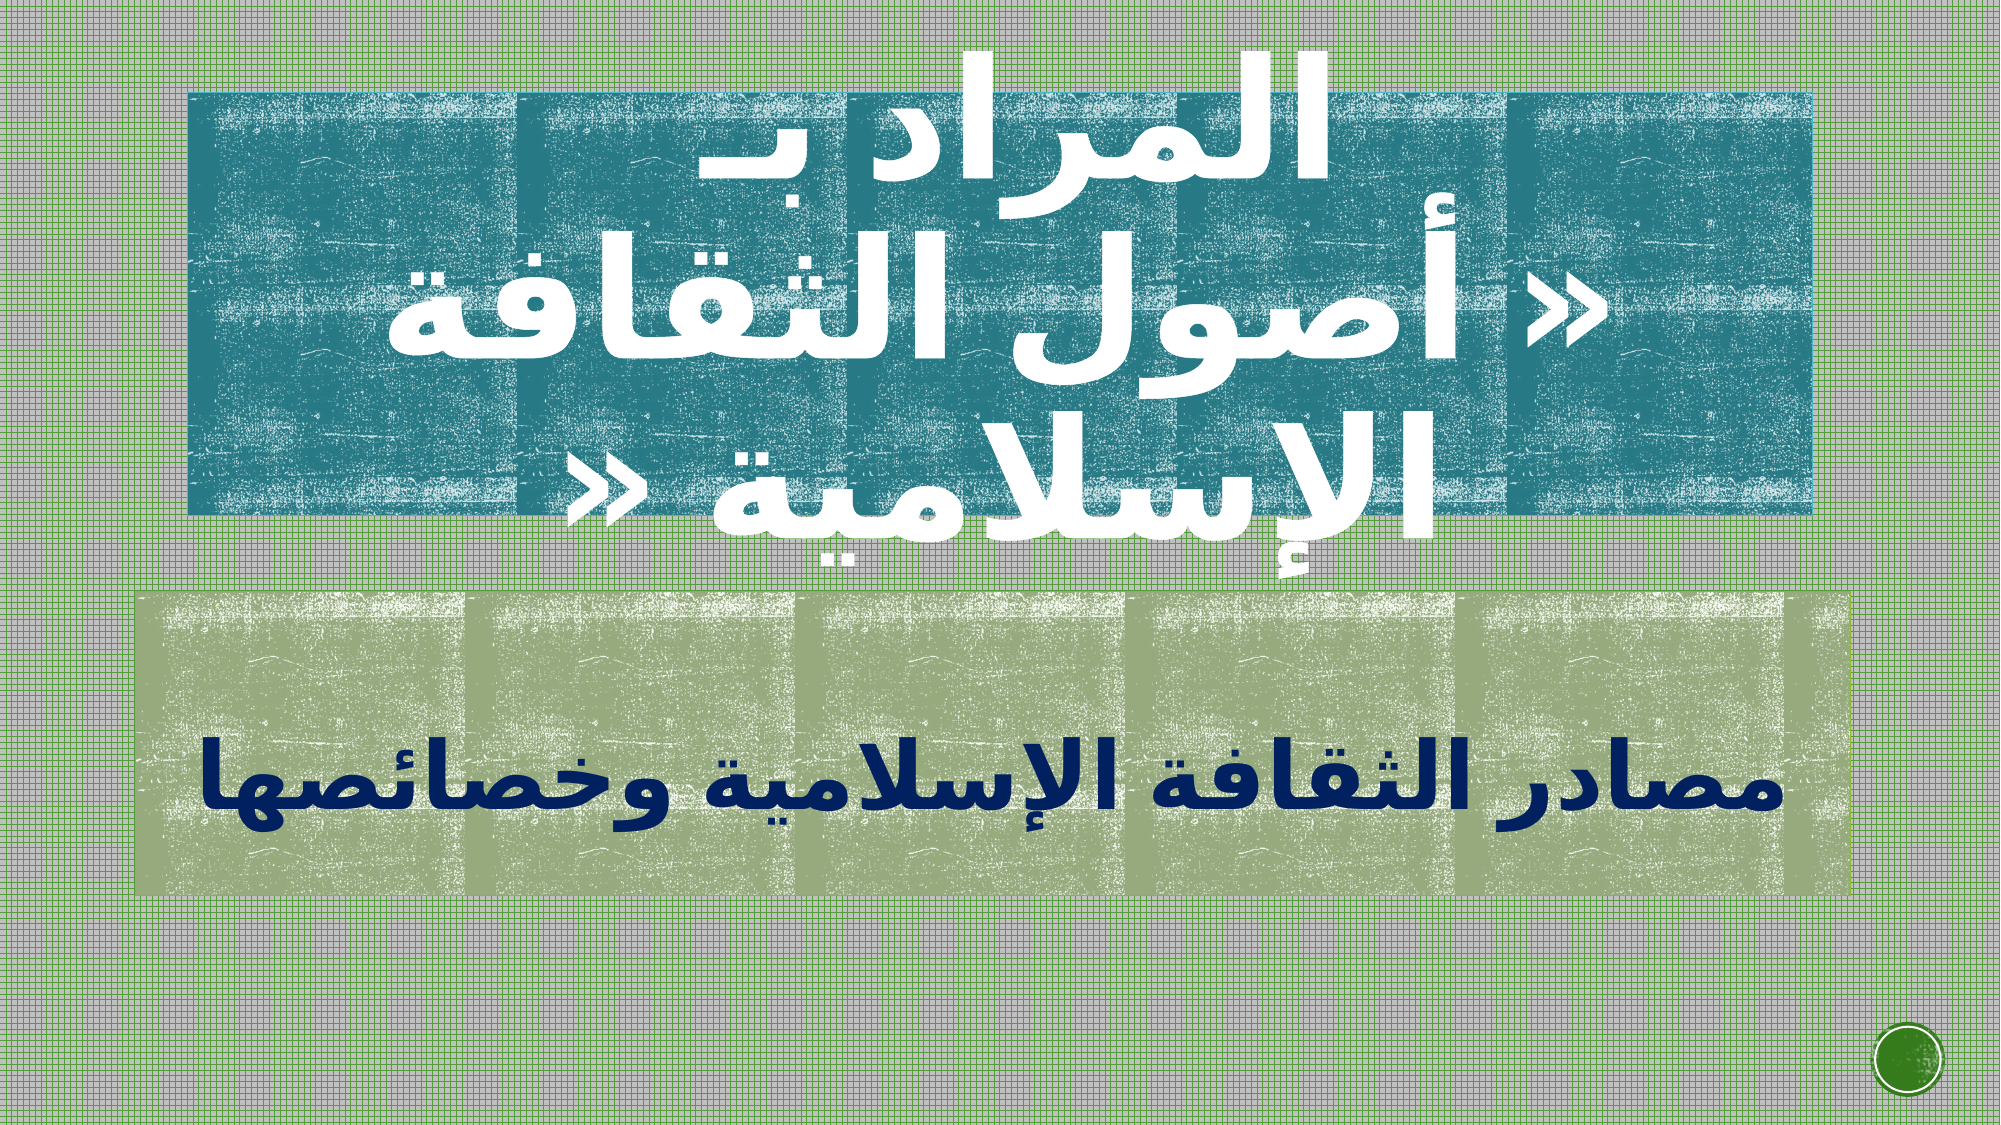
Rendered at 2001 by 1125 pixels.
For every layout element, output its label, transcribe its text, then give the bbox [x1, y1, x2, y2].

list مصادر الثقافة الإسلامية وخصائصها [135, 591, 1851, 896]
title المراد بـ « أصول الثقافة الإسلامية « [187, 92, 1813, 516]
